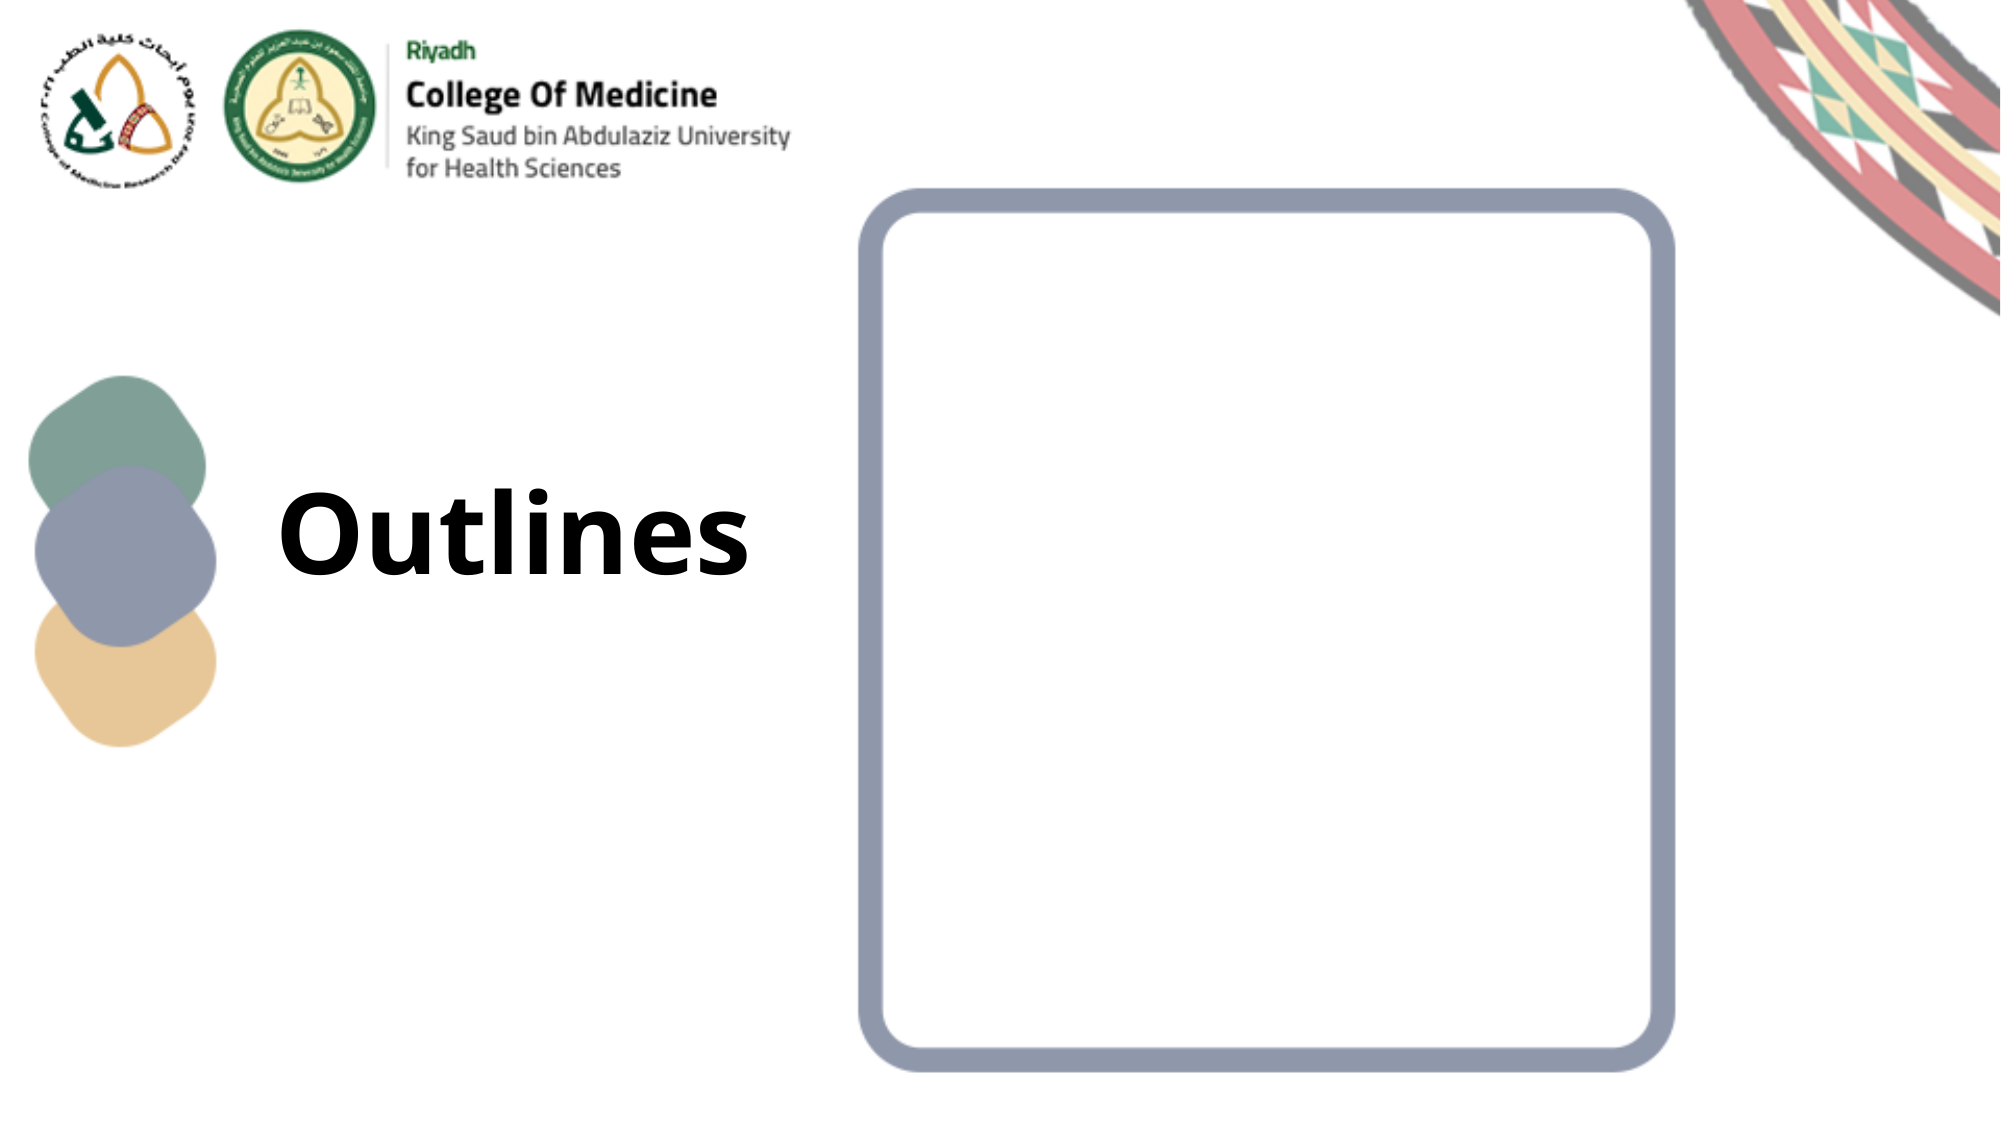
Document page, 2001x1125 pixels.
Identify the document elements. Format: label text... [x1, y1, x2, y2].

picture [0, 0, 2001, 1125]
title Outlines [259, 343, 787, 606]
